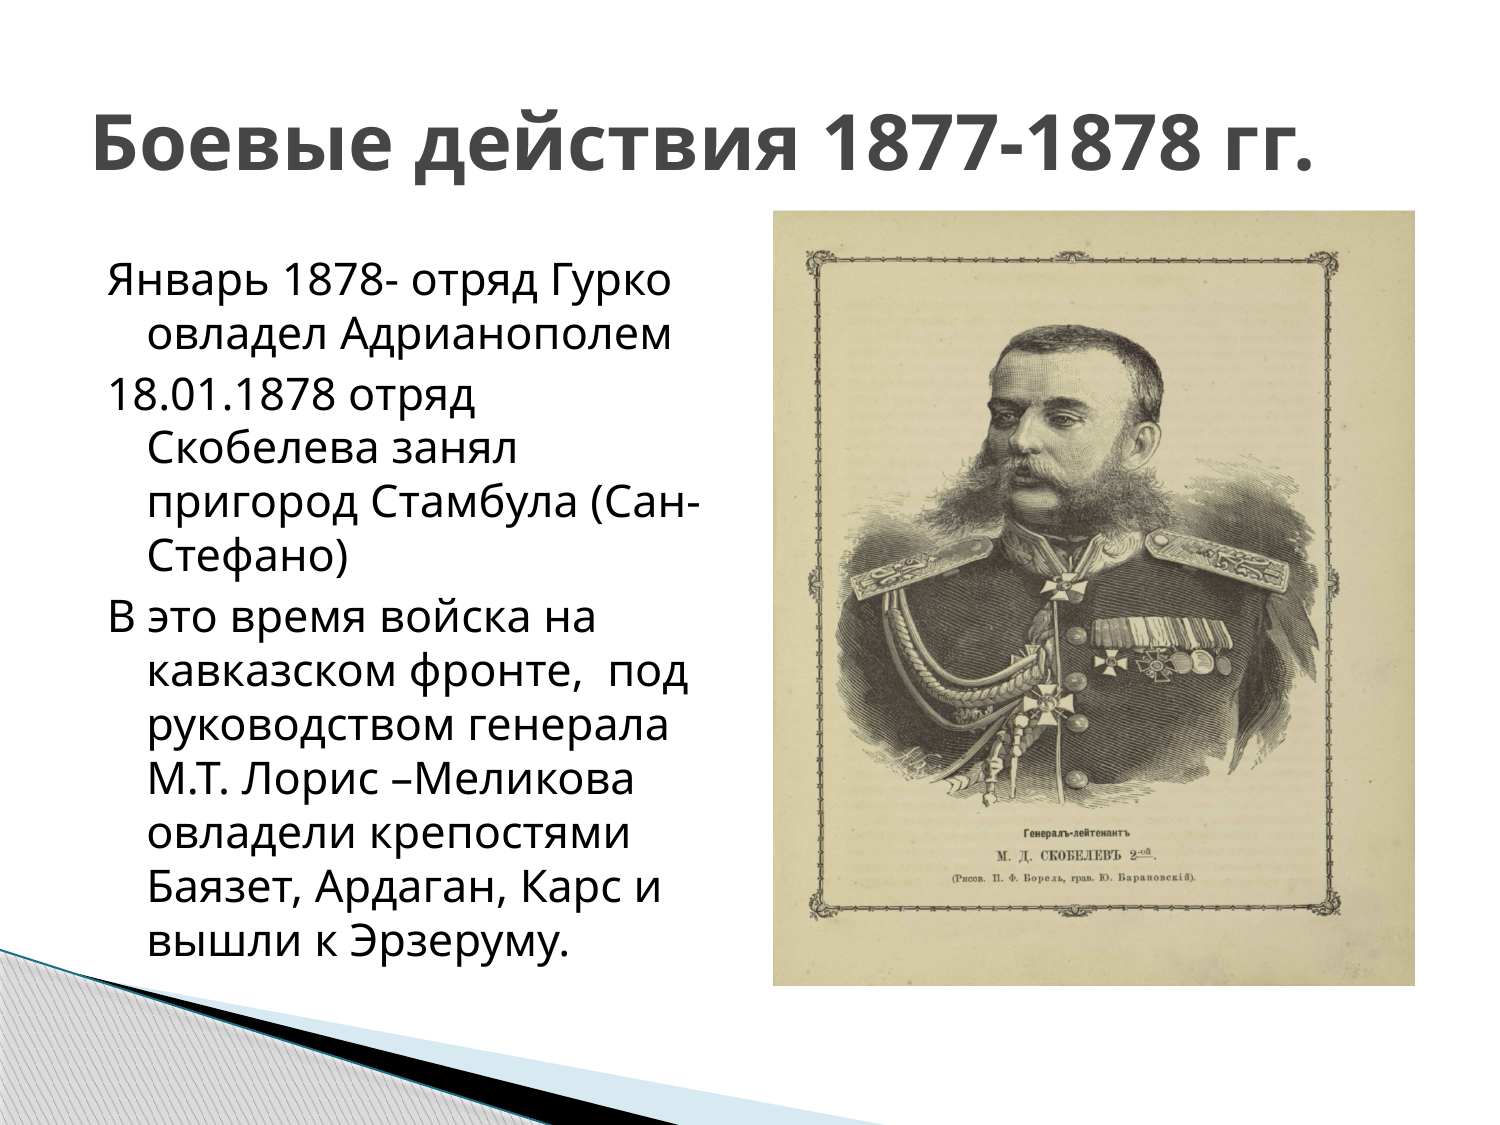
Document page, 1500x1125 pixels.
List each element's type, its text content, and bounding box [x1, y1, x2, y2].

list Январь 1878- отряд Гурко овладел Адрианополем 18.01.1878 отряд Скобелева занял пригород Стамбула (Сан-Стефано) В это время войска на кавказском фронте, под руководством генерала М.Т. Лорис –Меликова овладели крепостями Баязет, Ардаган, Карс и вышли к Эрзеруму. [75, 243, 727, 986]
title Боевые действия 1877-1878 гг. [75, 45, 1425, 233]
picture [772, 210, 1415, 986]
